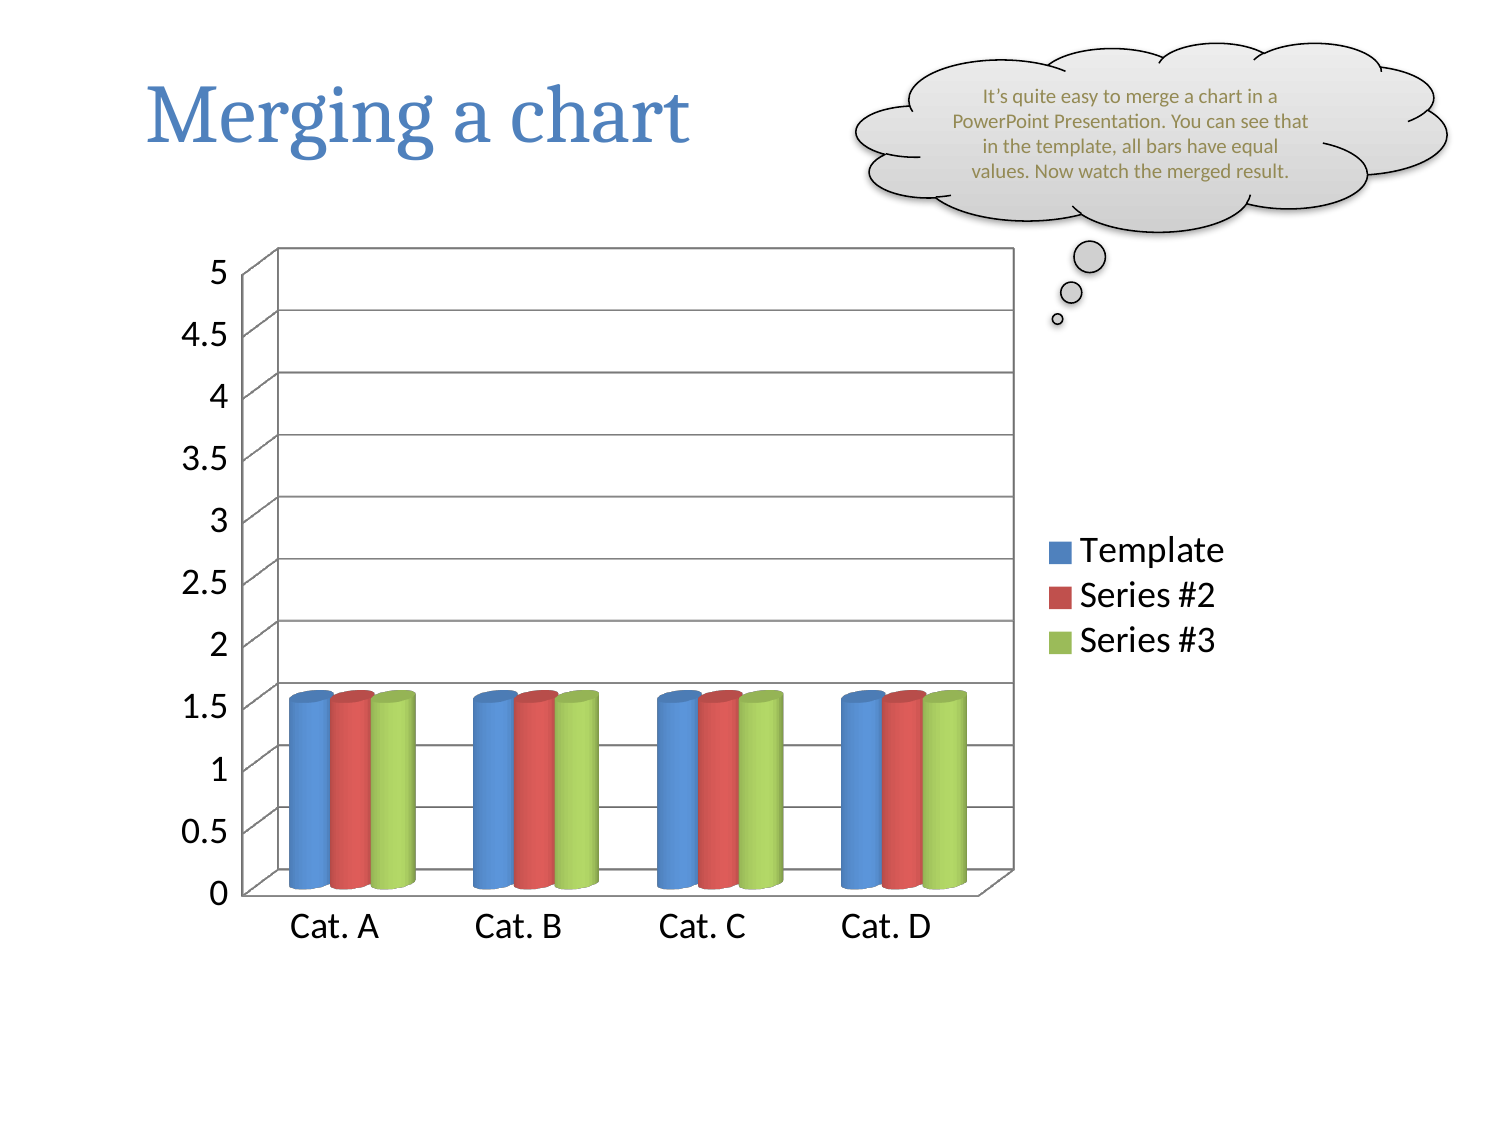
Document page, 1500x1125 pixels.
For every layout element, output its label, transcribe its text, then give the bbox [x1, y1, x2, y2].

text_box It’s quite easy to merge a chart in a PowerPoint Presentation. You can see that in the template, all bars have equal values. Now watch the merged result. [855, 42, 1448, 230]
title Merging a chart [74, 44, 763, 173]
chart [159, 231, 1251, 965]
